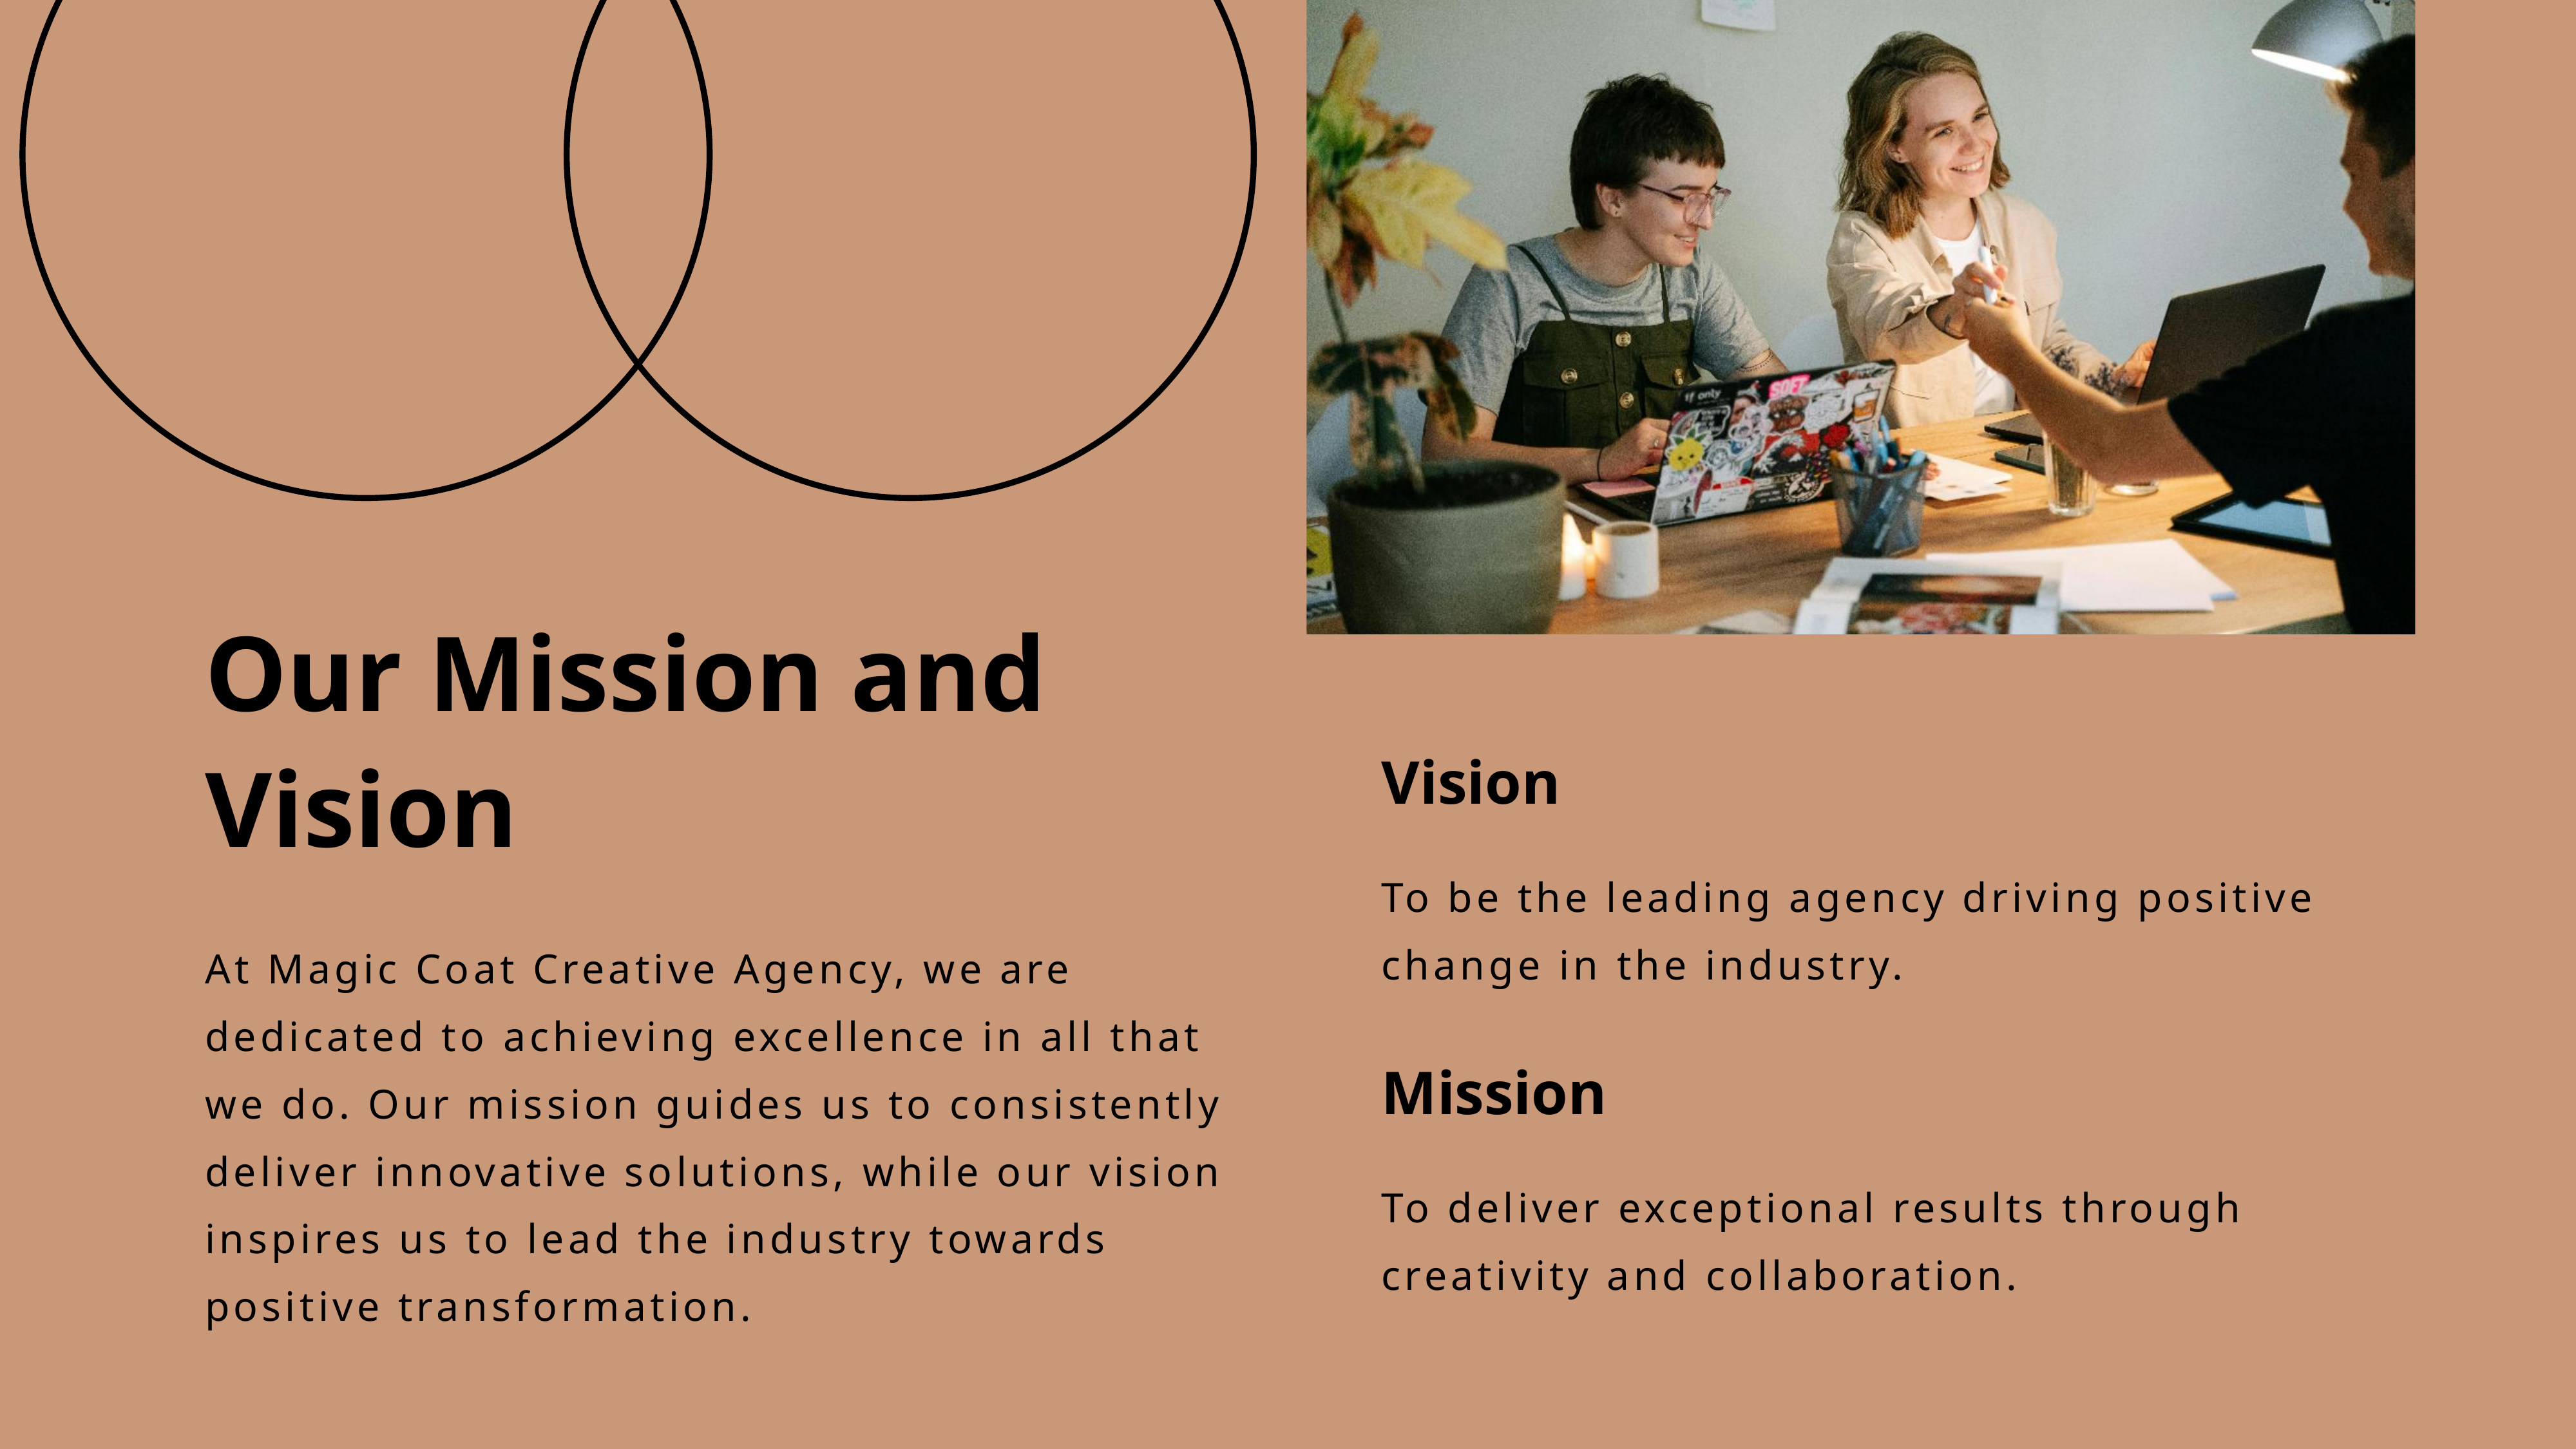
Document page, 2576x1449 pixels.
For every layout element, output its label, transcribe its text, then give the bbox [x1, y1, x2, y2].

text_box Our Mission and Vision [195, 591, 1239, 873]
text_box To deliver exceptional results through creativity and collaboration. [1371, 1158, 2416, 1303]
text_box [294, 0, 982, 770]
text_box Vision [1371, 733, 2416, 821]
text_box At Magic Coat Creative Agency, we are dedicated to achieving excellence in all that we do. Our mission guides us to consistently deliver innovative solutions, while our vision inspires us to lead the industry towards positive transformation. [195, 919, 1239, 1334]
picture [1306, 0, 2416, 634]
text_box To be the leading agency driving positive change in the industry. [1371, 848, 2416, 993]
text_box Mission [1371, 1043, 2416, 1131]
